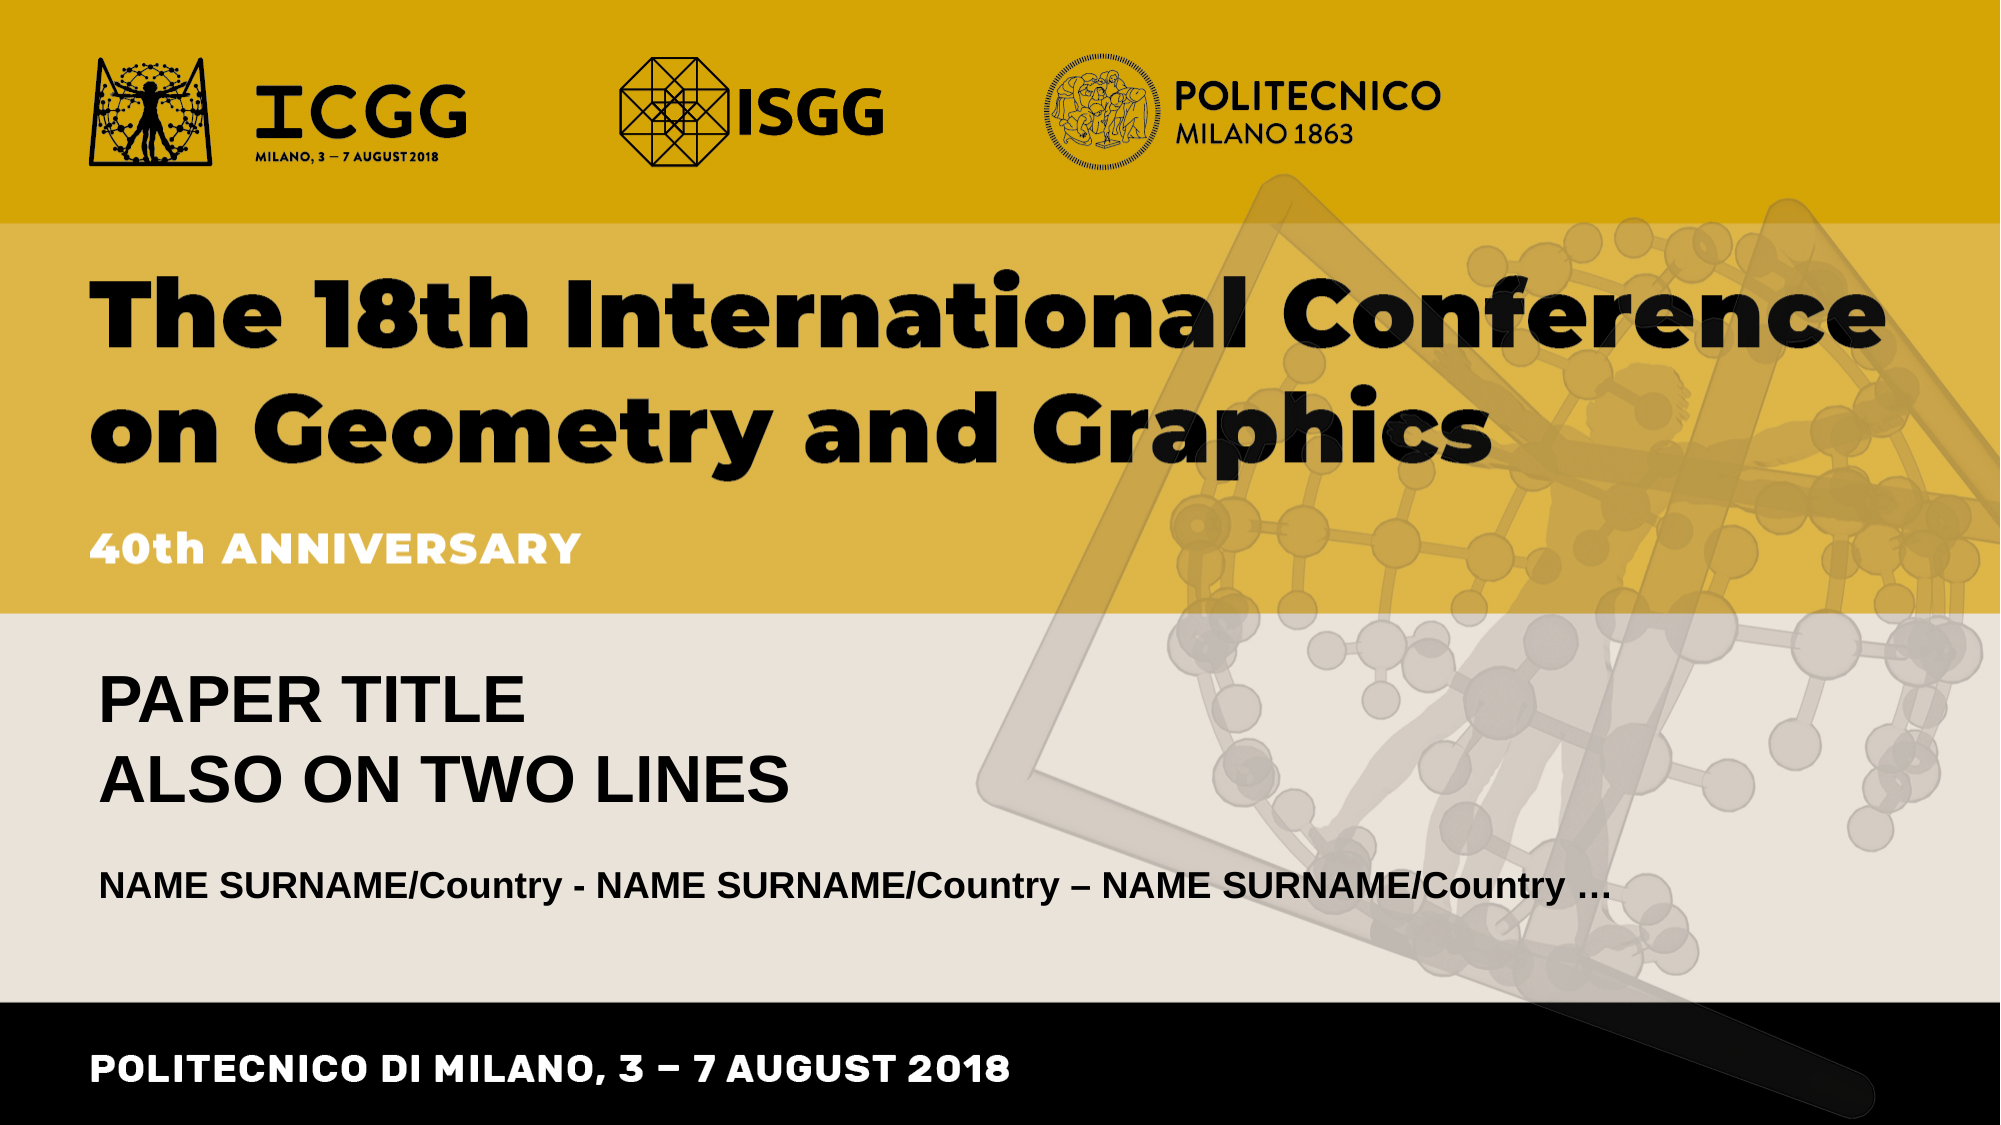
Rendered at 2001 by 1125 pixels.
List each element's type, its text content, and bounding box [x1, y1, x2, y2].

text_box PAPER TITLE ALSO ON TWO LINES NAME SURNAME/Country - NAME SURNAME/Country – NAME SURNAME/Country … [83, 648, 1915, 914]
picture [0, 0, 2000, 1125]
